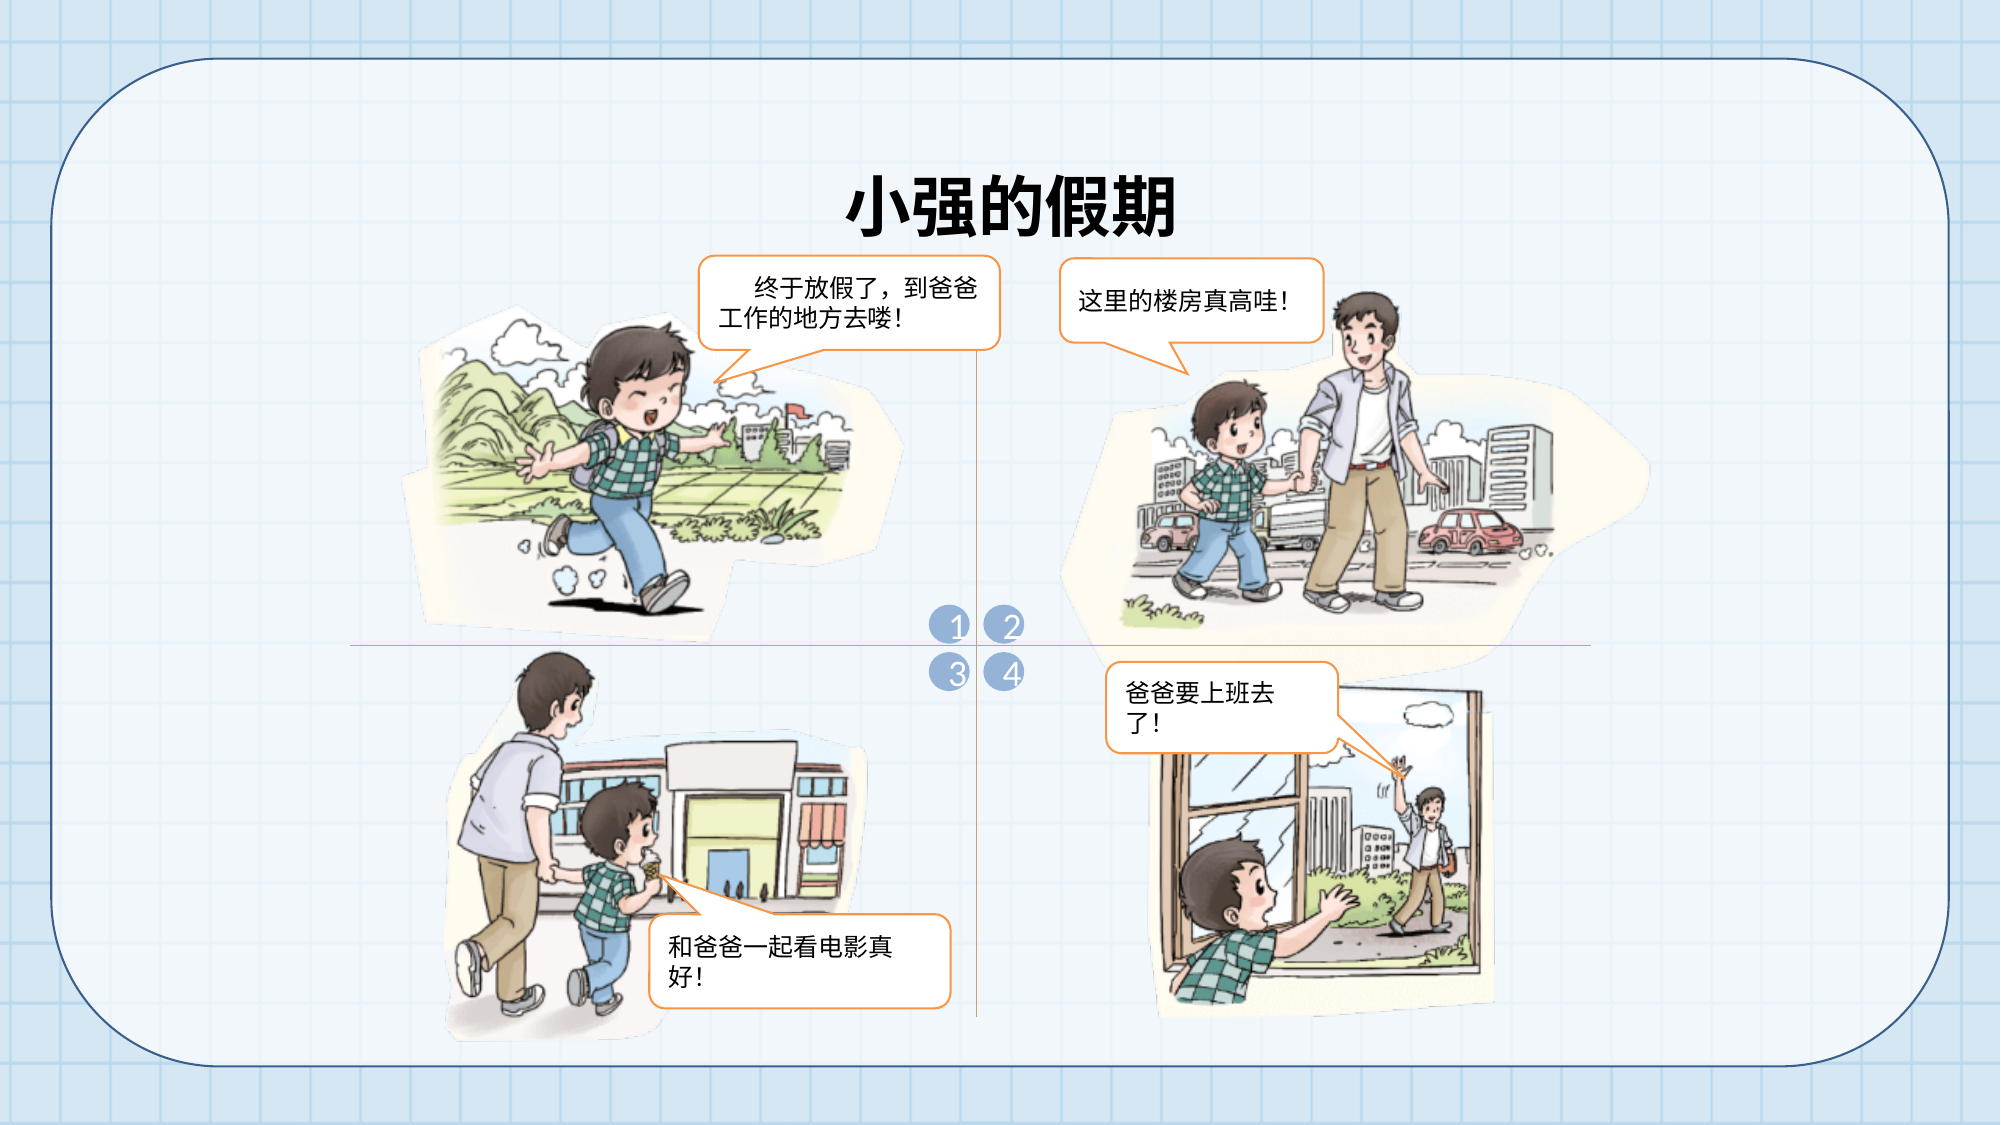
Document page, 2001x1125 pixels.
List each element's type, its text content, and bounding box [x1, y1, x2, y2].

text_box 这里的楼房真高哇！ [1059, 257, 1325, 290]
text_box 1 [963, 609, 970, 639]
text_box 3 [928, 657, 970, 692]
text_box 爸爸要上班去了！ [1105, 715, 1118, 754]
text_box 和爸爸一起看电影真好！ [877, 913, 952, 1010]
text_box 小强的假期 [373, 157, 1650, 253]
text_box 4 [983, 652, 1025, 692]
text_box 2 [983, 604, 1025, 644]
picture [0, 0, 2000, 1125]
text_box 终于放假了，到爸爸工作的地方去喽！ [697, 254, 1002, 351]
